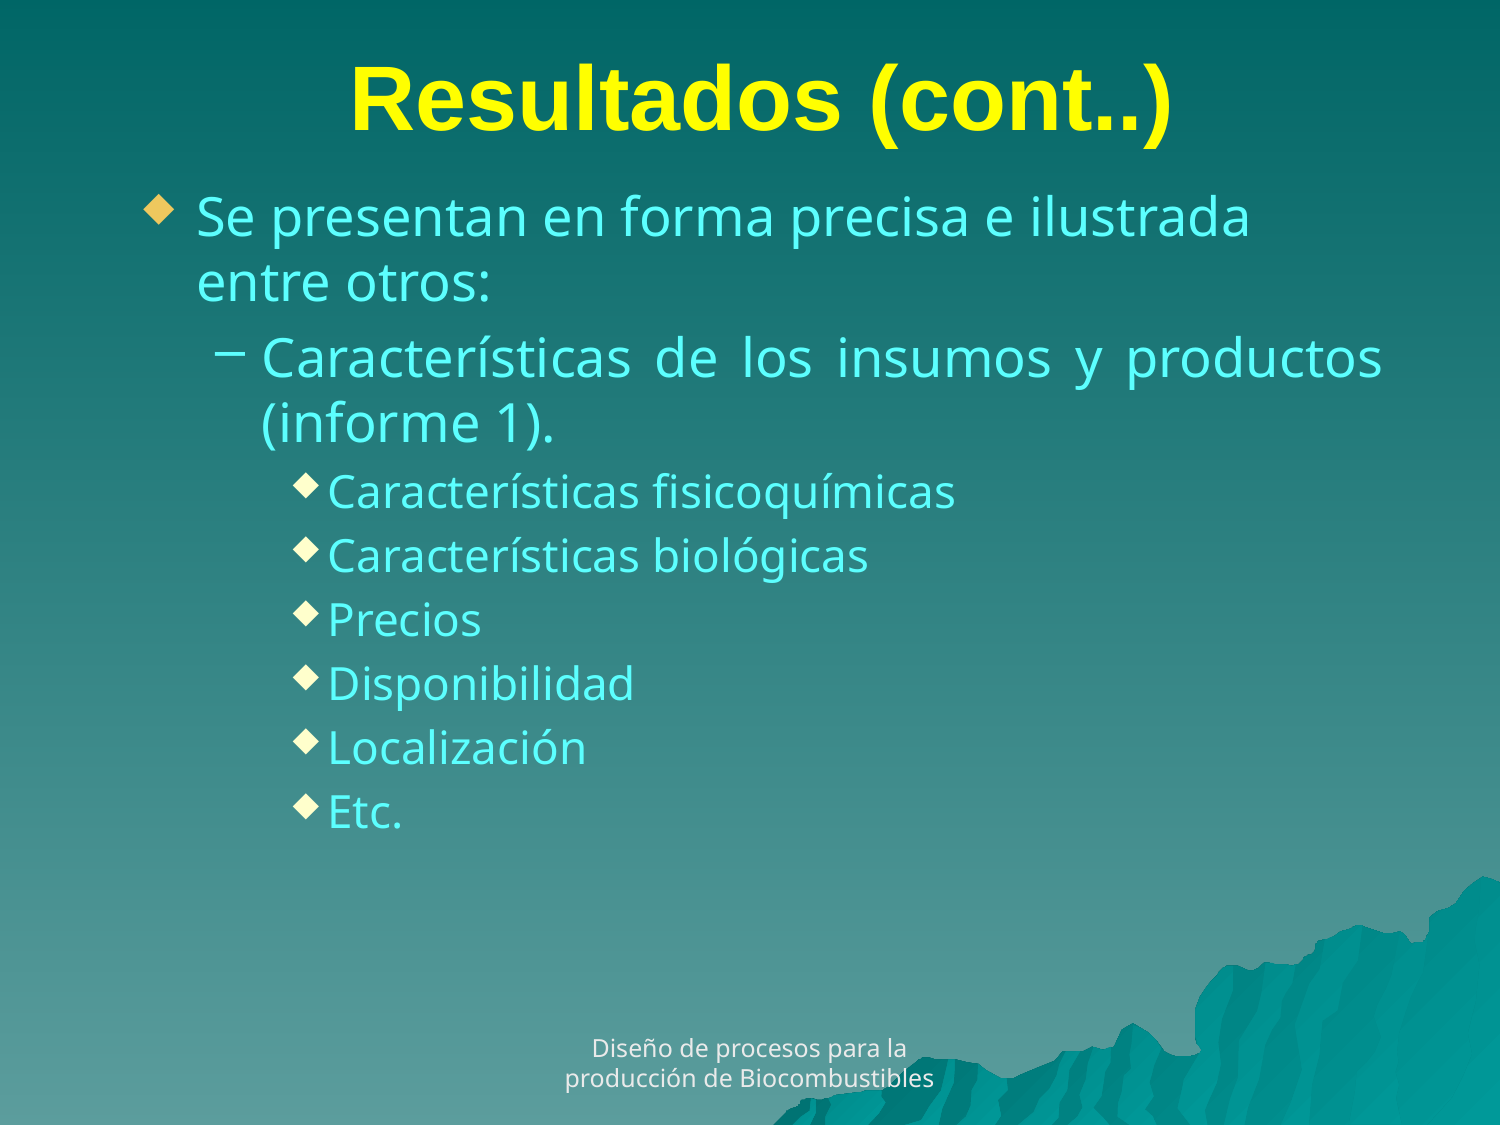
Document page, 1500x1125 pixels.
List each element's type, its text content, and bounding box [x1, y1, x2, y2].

footer Diseño de procesos para la producción de Biocombustibles [512, 1024, 988, 1101]
title Resultados (cont..) [124, 0, 1401, 174]
list Se presentan en forma precisa e ilustrada entre otros: Características de los insumos y productos (informe 1). Características fisicoquímicas Características biológicas Precios Disponibilidad Localización Etc. [124, 174, 1401, 851]
